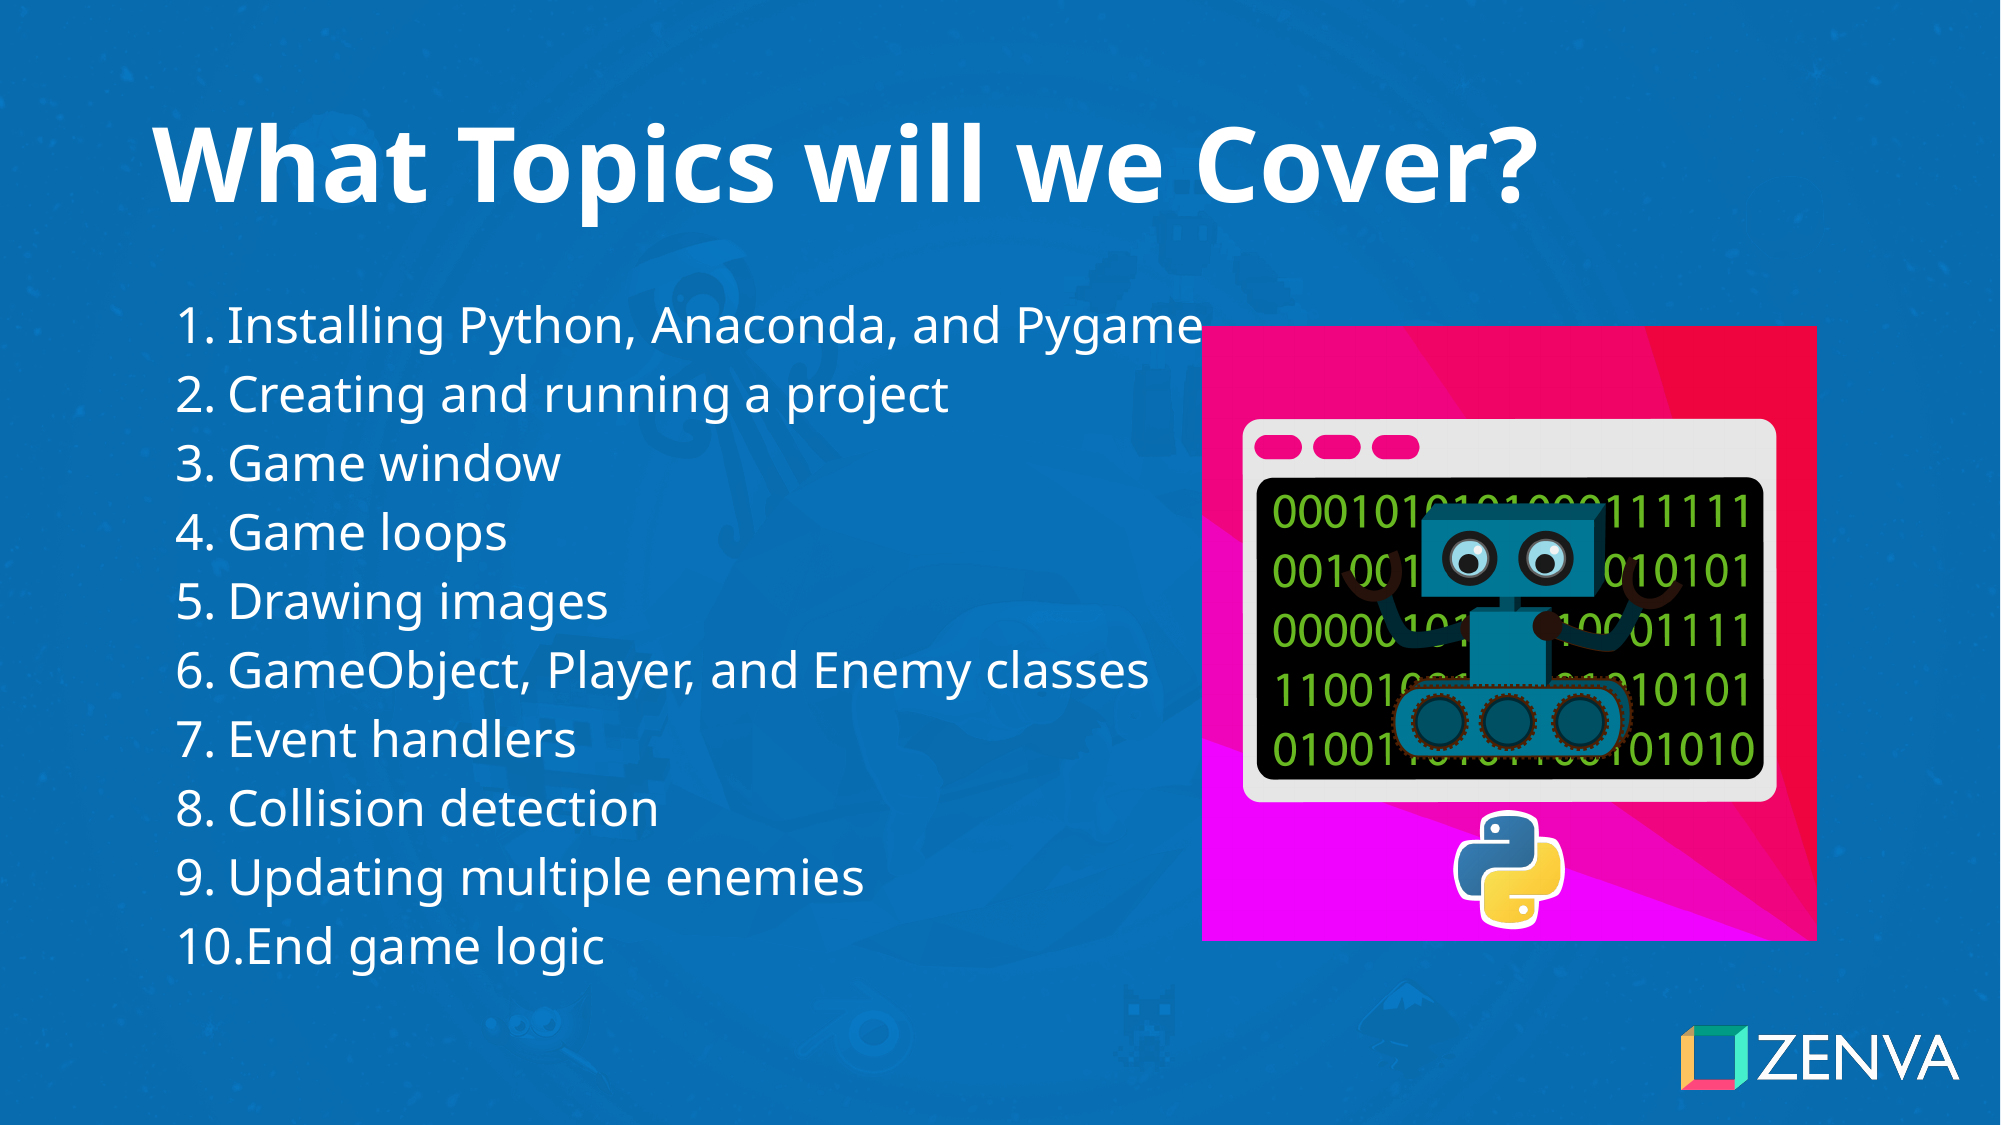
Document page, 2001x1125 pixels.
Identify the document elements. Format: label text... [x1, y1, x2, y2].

picture [0, 0, 2001, 1125]
title What Topics will we Cover? [137, 59, 1863, 278]
list Installing Python, Anaconda, and Pygame Creating and running a project Game window Game loops Drawing images GameObject, Player, and Enemy classes Event handlers Collision detection Updating multiple enemies End game logic [137, 277, 1817, 990]
